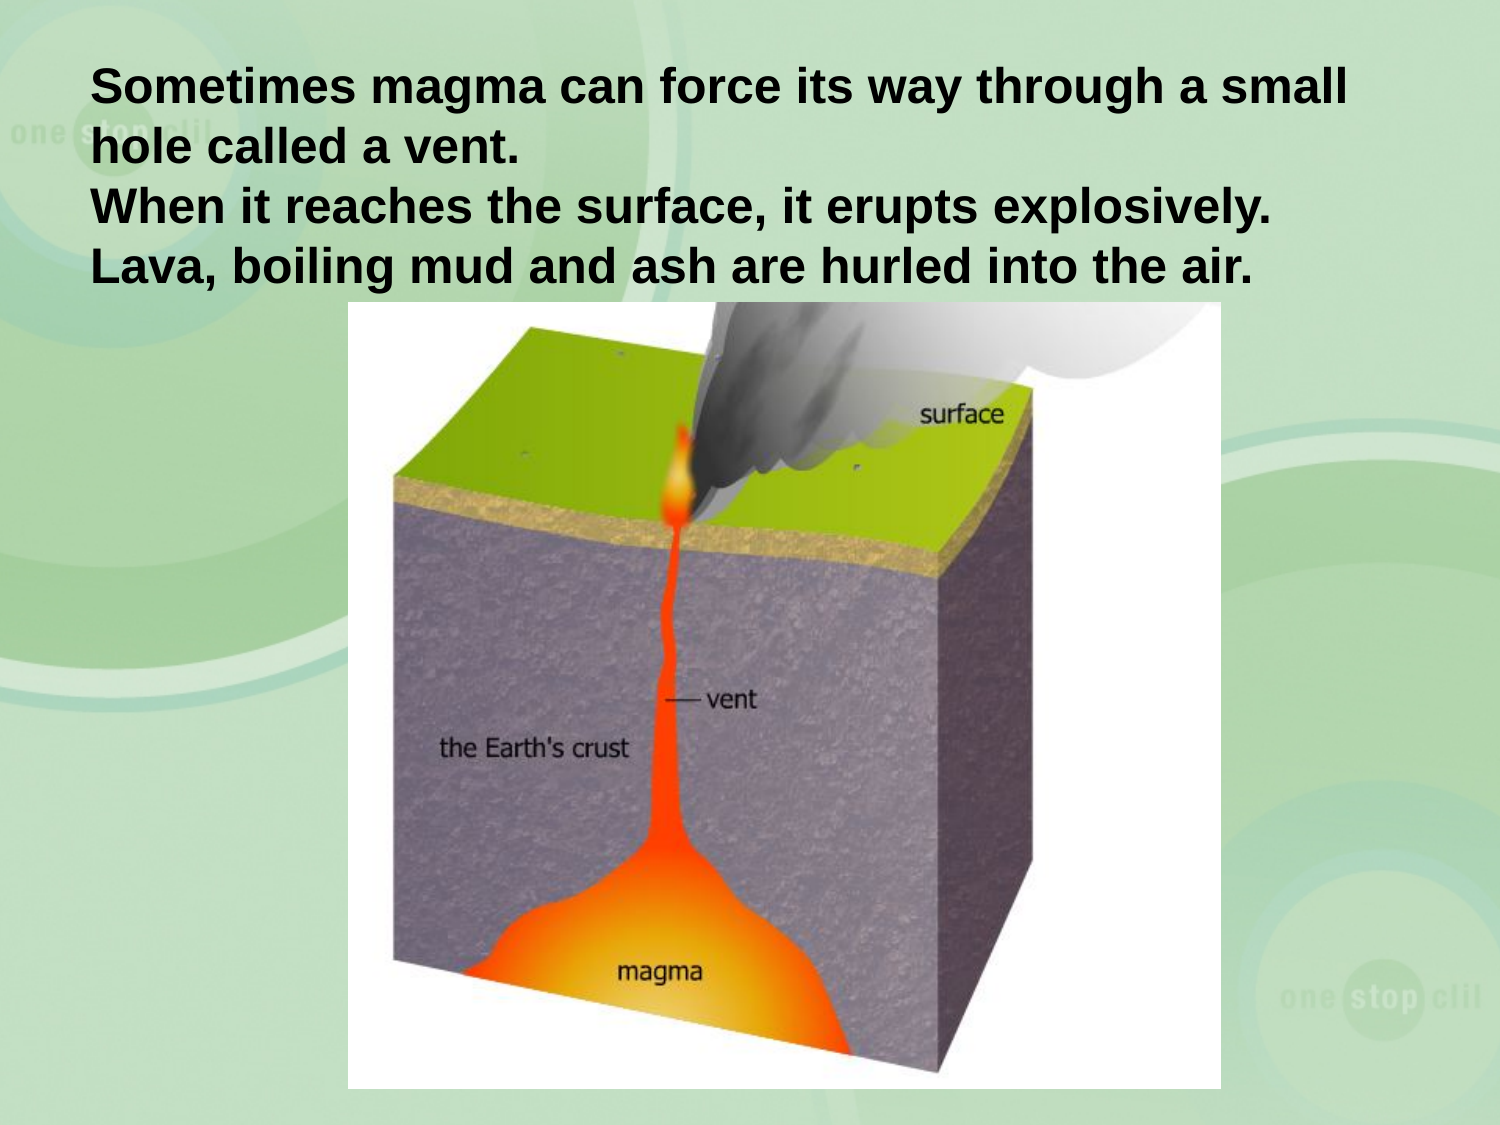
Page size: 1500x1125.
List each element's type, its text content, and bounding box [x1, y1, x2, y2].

title Sometimes magma can force its way through a small hole called a vent. When it reaches the surface, it erupts explosively. Lava, boiling mud and ash are hurled into the air. [75, 79, 1425, 268]
picture [0, 0, 1500, 1125]
